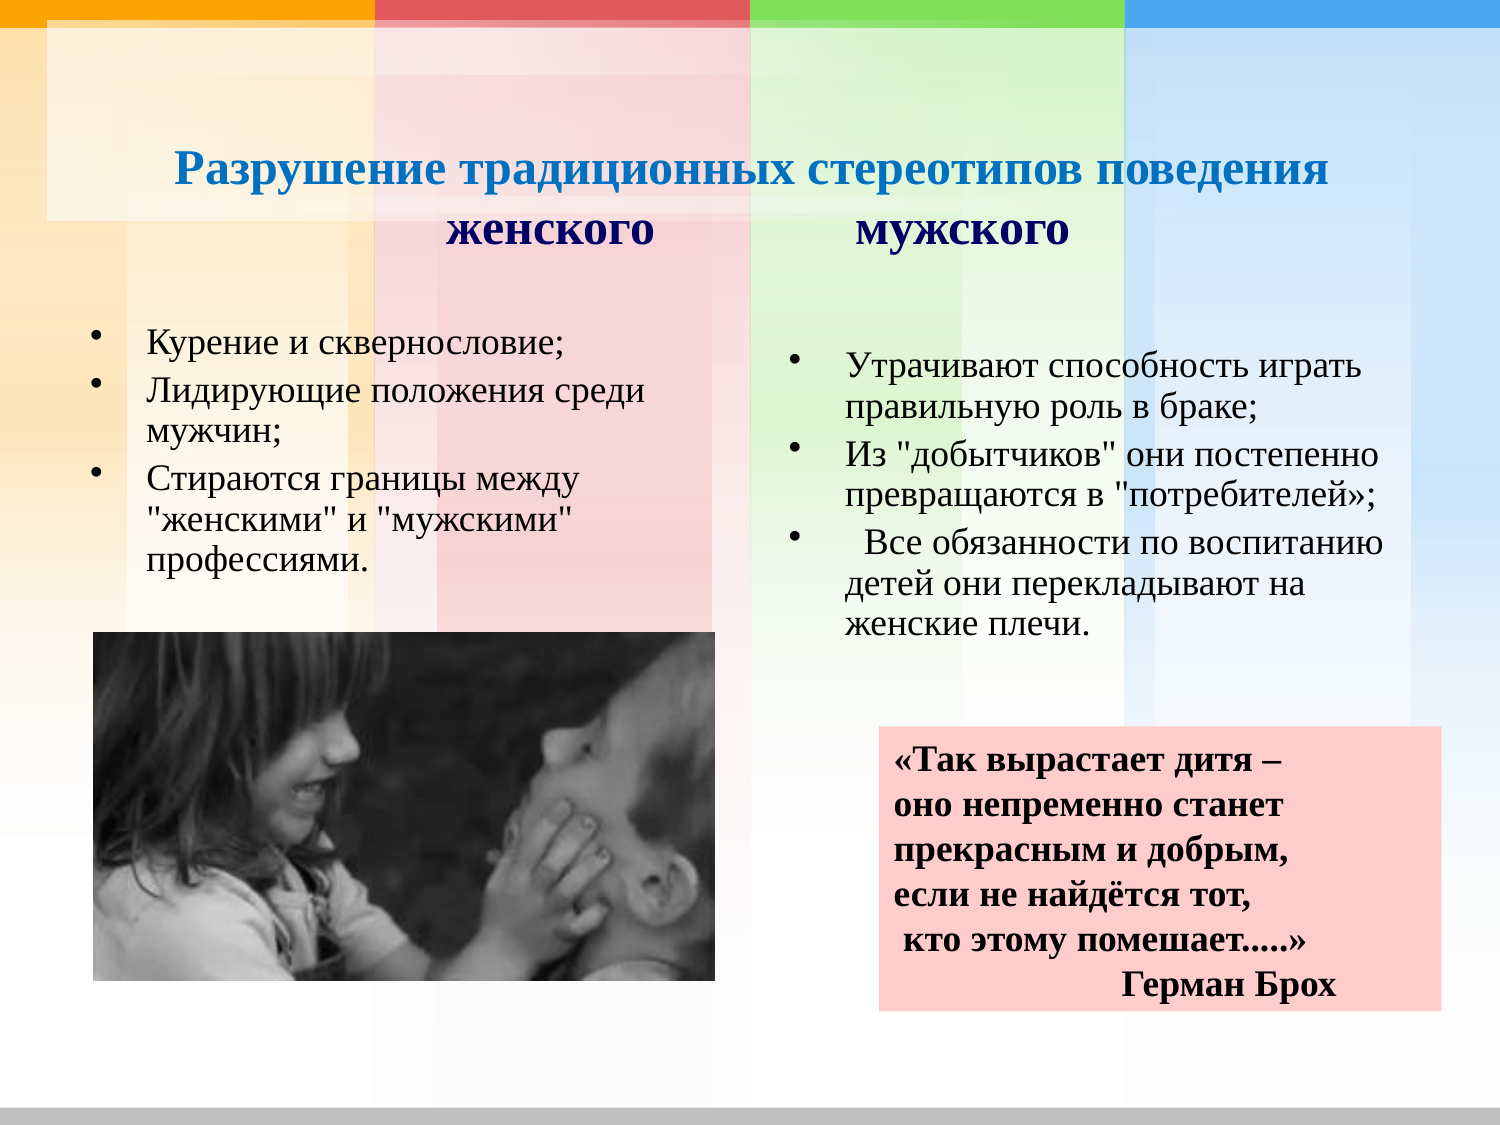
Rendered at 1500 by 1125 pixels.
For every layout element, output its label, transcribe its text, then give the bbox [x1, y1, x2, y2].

picture [93, 632, 716, 981]
list Утрачивают способность играть правильную роль в браке; Из "добытчиков" они постепенно превращаются в "потребителей»; Все обязанности по воспитанию детей они перекладывают на женские плечи. [773, 337, 1437, 1083]
title Разрушение традиционных стереотипов поведения женского мужского [152, 116, 1353, 273]
text_box «Так вырастает дитя – оно непременно станет прекрасным и добрым, если не найдётся тот, кто этому помешает.....» Герман Брох [878, 726, 1442, 1012]
list Курение и сквернословие; Лидирующие положения среди мужчин; Стираются границы между "женскими" и "мужскими" профессиями. [74, 314, 738, 1071]
